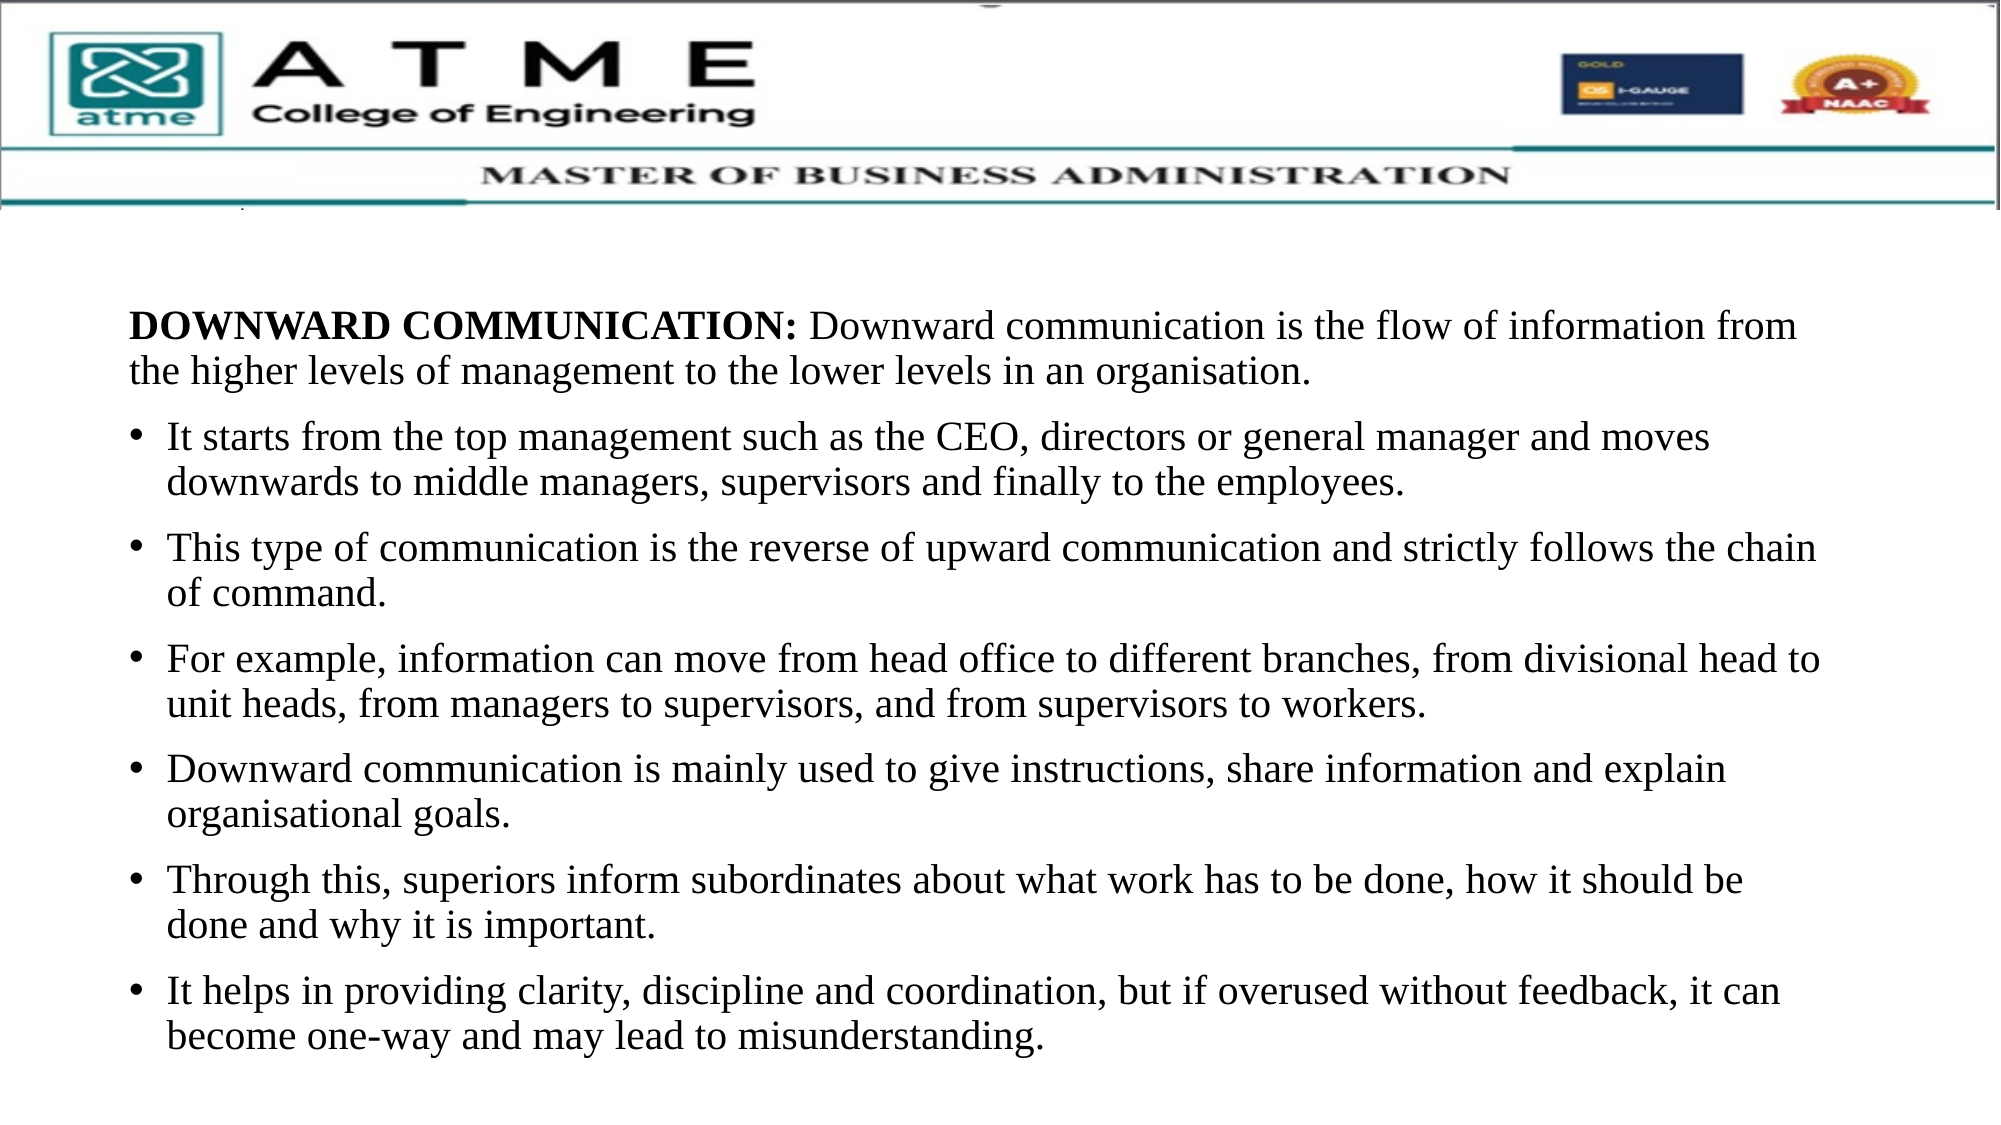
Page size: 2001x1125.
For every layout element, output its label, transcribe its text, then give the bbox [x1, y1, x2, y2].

picture [0, 0, 2000, 210]
list DOWNWARD COMMUNICATION: Downward communication is the flow of information from the higher levels of management to the lower levels in an organisation. It starts from the top management such as the CEO, directors or general manager and moves downwards to middle managers, supervisors and finally to the employees. This type of communication is the reverse of upward communication and strictly follows the chain of command. For example, information can move from head office to different branches, from divisional head to unit heads, from managers to supervisors, and from supervisors to workers. Downward communication is mainly used to give instructions, share information and explain organisational goals. Through this, superiors inform subordinates about what work has to be done, how it should be done and why it is important. It helps in providing clarity, discipline and coordination, but if overused without feedback, it can become one-way and may lead to misunderstanding. [114, 296, 1840, 1010]
